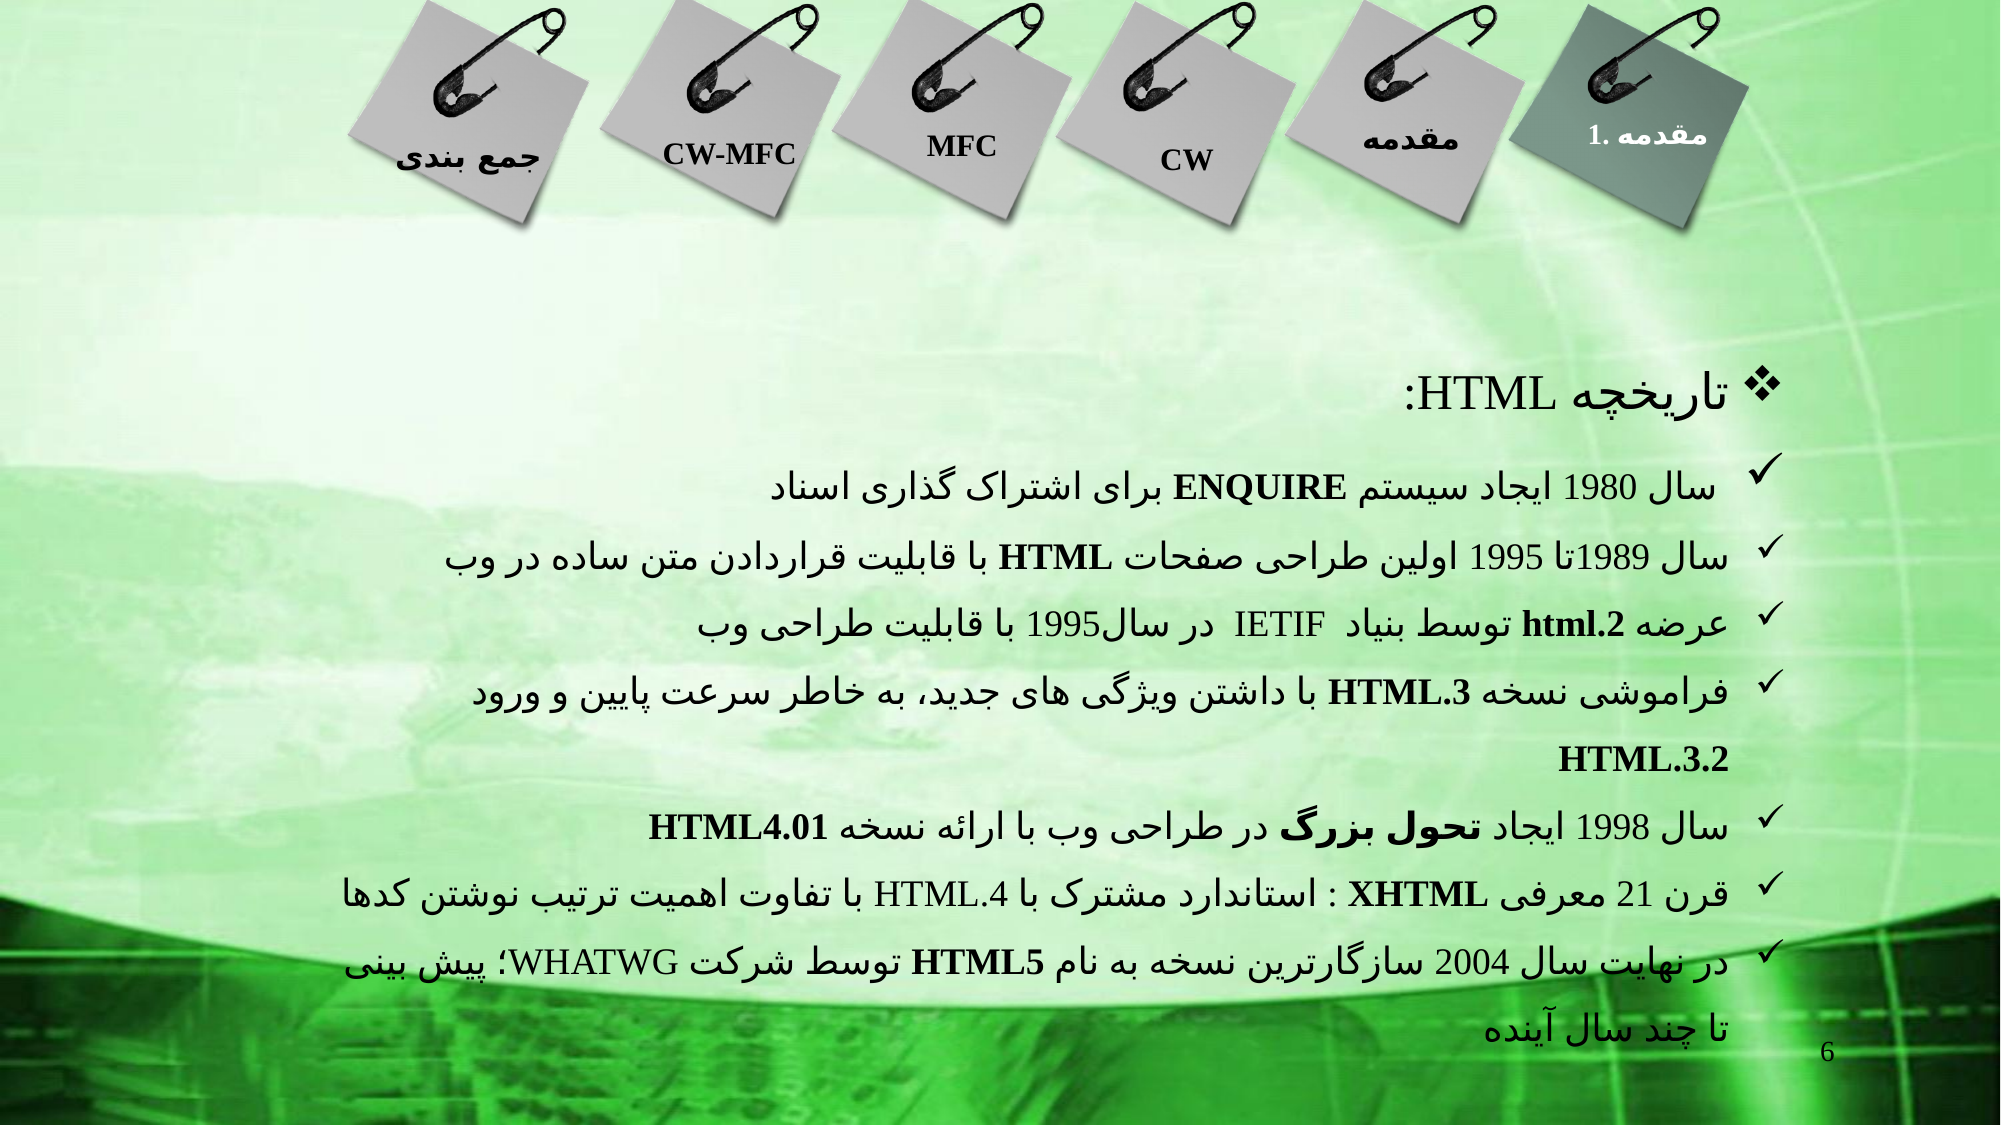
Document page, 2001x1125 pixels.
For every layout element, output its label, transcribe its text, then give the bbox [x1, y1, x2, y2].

text_box تاریخچه HTML: سال 1980 ایجاد سیستم ENQUIRE برای اشتراک گذاری اسناد سال 1989تا 1995 اولین طراحی صفحات HTML با قابلیت قراردادن متن ساده در وب عرضه html.2 توسط بنیاد IETIF در سال1995 با قابلیت طراحی وب فراموشی نسخه HTML.3 با داشتن ویژگی های جدید، به خاطر سرعت پایین و ورود HTML.3.2 سال 1998 ایجاد تحول بزرگ در طراحی وب با ارائه نسخه HTML4.01 قرن 21 معرفی XHTML : استاندارد مشترک با HTML.4 با تفاوت اهمیت ترتیب نوشتن کدها در نهایت سال 2004 سازگارترین نسخه به نام HTML5 توسط شرکت WHATWG؛ پیش بینی تا چند سال آینده [324, 322, 1801, 1057]
slide_number 6 [1433, 1024, 1851, 1101]
picture [0, 0, 2001, 1125]
